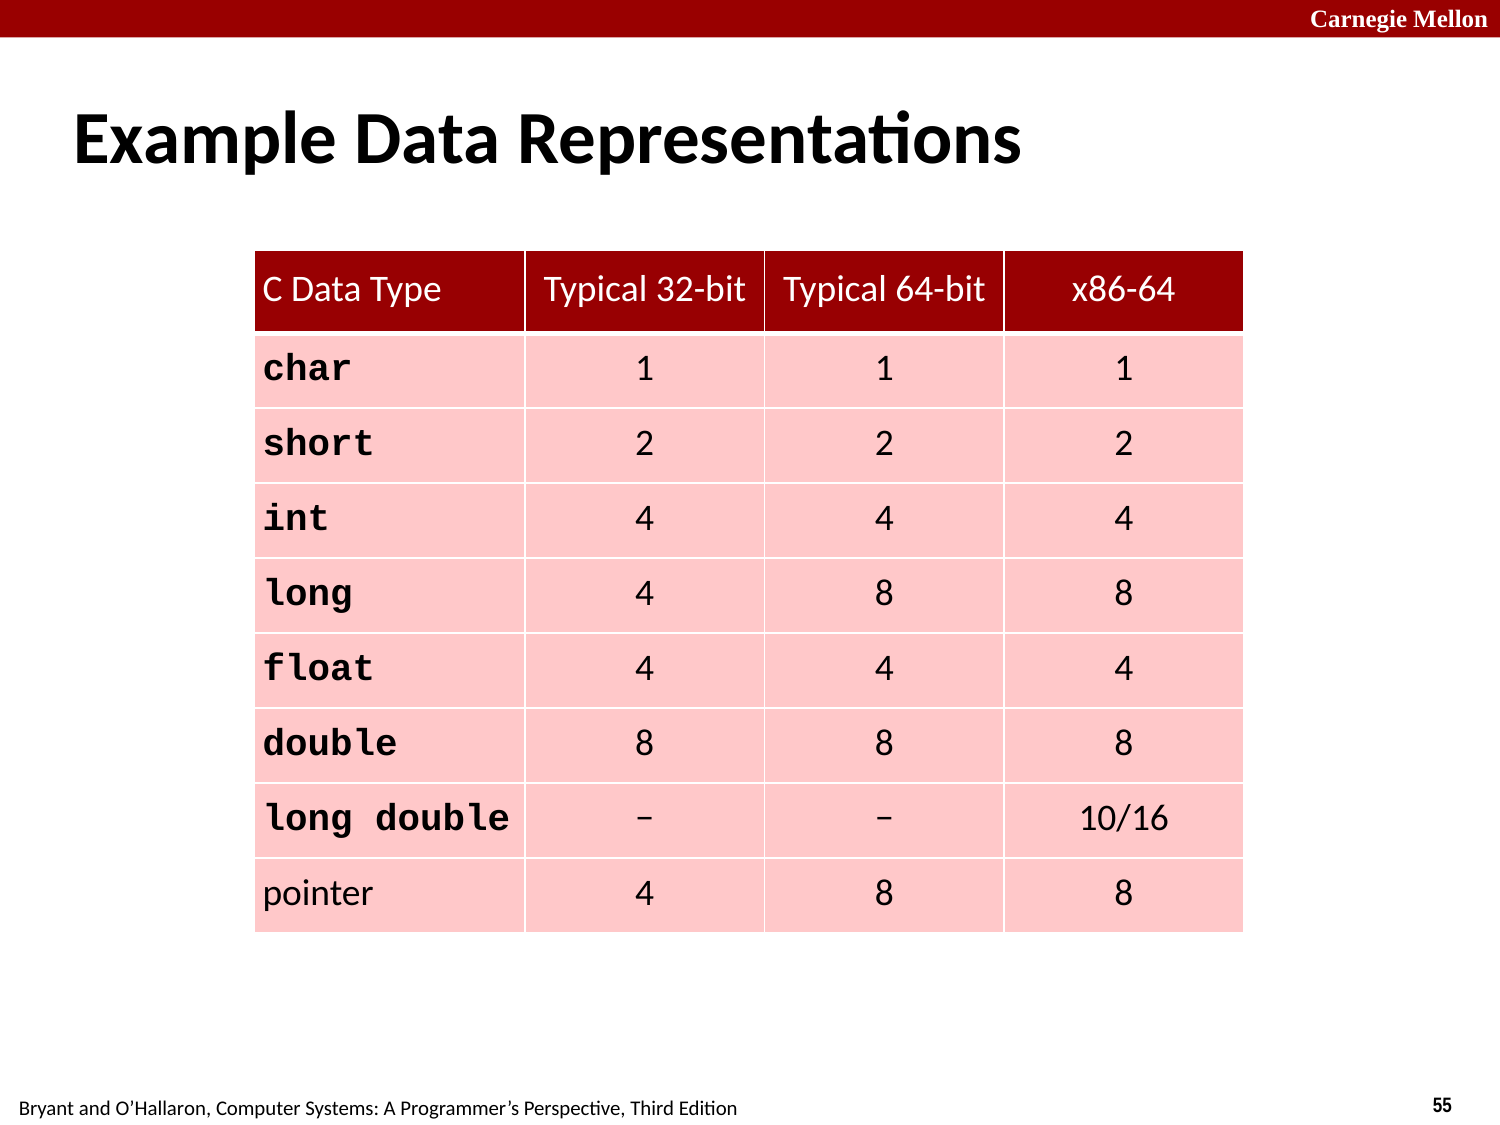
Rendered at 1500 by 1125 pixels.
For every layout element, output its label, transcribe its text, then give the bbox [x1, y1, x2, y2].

table_cell 8 [1005, 709, 1243, 782]
table_cell int [255, 484, 524, 557]
table_cell 2 [526, 409, 764, 482]
table_cell 8 [765, 559, 1003, 632]
table_cell char [255, 336, 524, 407]
table_cell pointer [255, 859, 524, 932]
table_cell 4 [765, 484, 1003, 557]
table_cell 4 [526, 559, 764, 632]
table_cell 4 [1005, 634, 1243, 707]
table_header C Data Type [255, 251, 524, 331]
table_cell long [255, 559, 524, 632]
table_cell 8 [1005, 559, 1243, 632]
table_cell 1 [765, 336, 1003, 407]
table_cell 8 [765, 859, 1003, 932]
table_cell 2 [1005, 409, 1243, 482]
table_cell 1 [1005, 336, 1243, 407]
table_cell short [255, 409, 524, 482]
table_cell 4 [765, 634, 1003, 707]
table_cell 1 [526, 336, 764, 407]
table_cell float [255, 634, 524, 707]
table_cell double [255, 709, 524, 782]
table_cell 8 [526, 709, 764, 782]
table_cell 4 [1005, 484, 1243, 557]
table_cell 2 [765, 409, 1003, 482]
table_header Typical 32-bit [526, 251, 764, 331]
table_cell 4 [526, 634, 764, 707]
title Example Data Representations [58, 71, 1305, 197]
table_cell long double [255, 784, 524, 857]
table_header x86-64 [1005, 251, 1243, 331]
table_cell − [526, 784, 764, 857]
table_cell − [765, 784, 1003, 857]
table_cell 4 [526, 859, 764, 932]
table_cell 8 [1005, 859, 1243, 932]
table_cell 4 [526, 484, 764, 557]
table_header Typical 64-bit [765, 251, 1003, 331]
table_cell 8 [765, 709, 1003, 782]
table_cell 10/16 [1005, 784, 1243, 857]
